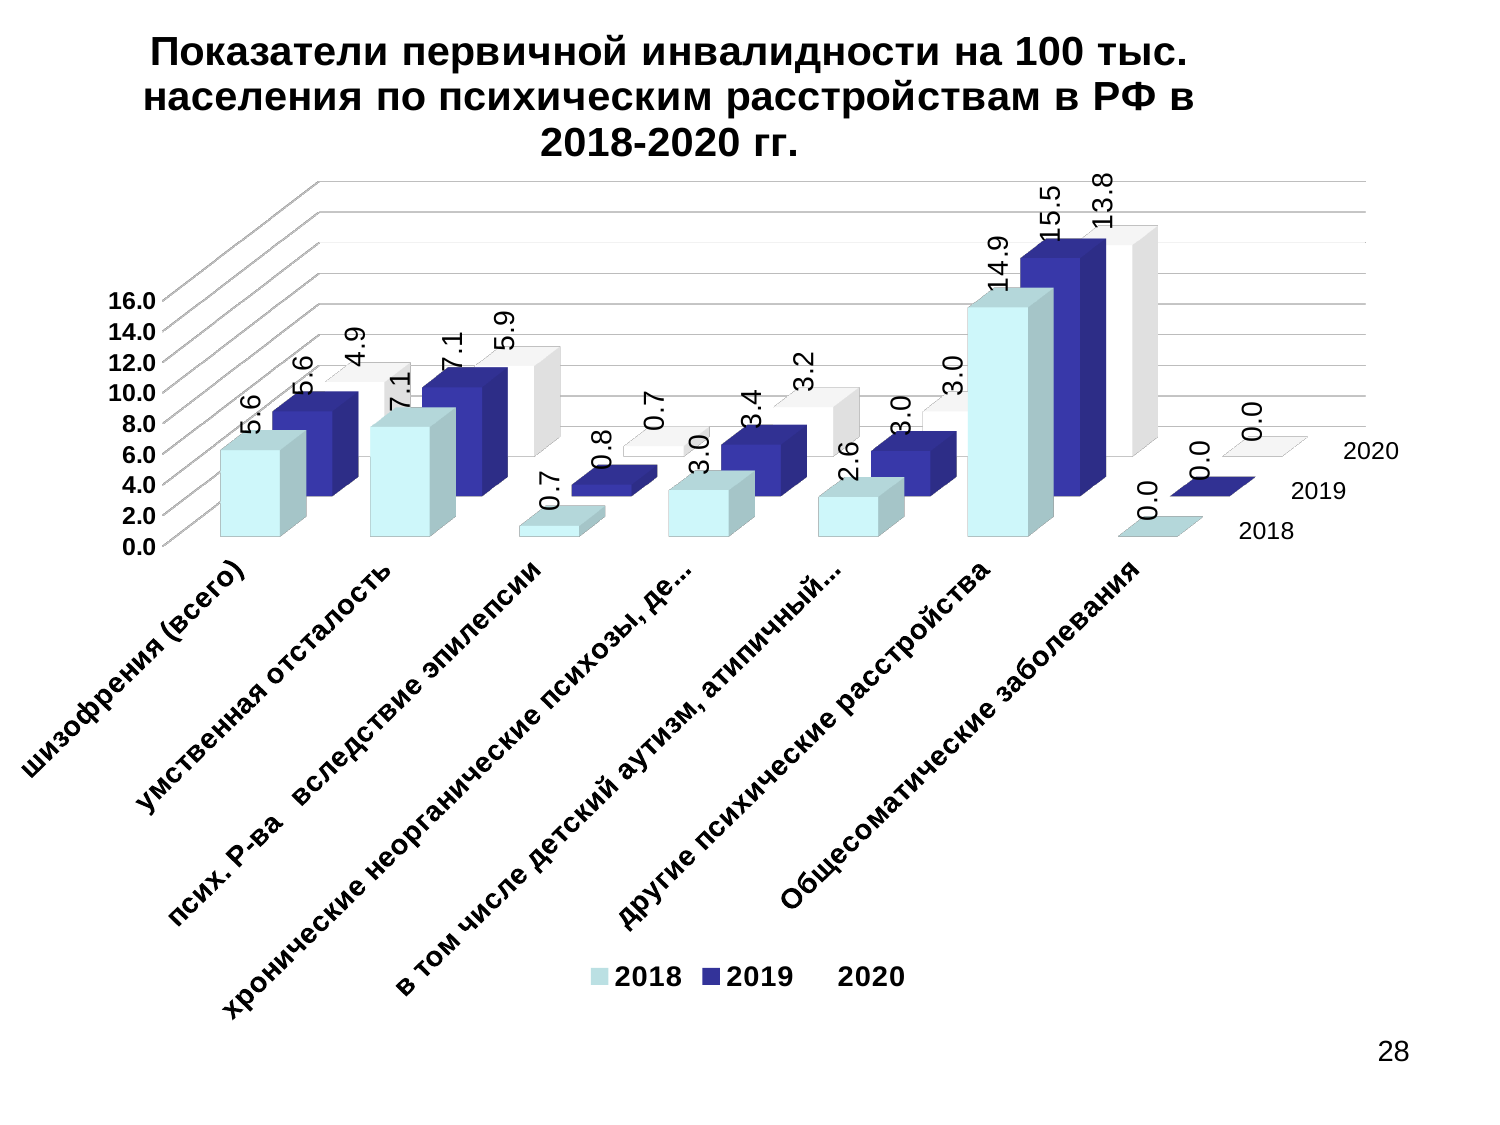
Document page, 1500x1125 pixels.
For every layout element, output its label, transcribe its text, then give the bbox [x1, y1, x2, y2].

slide_number 28 [1112, 1034, 1425, 1100]
chart [11, 0, 1482, 1026]
